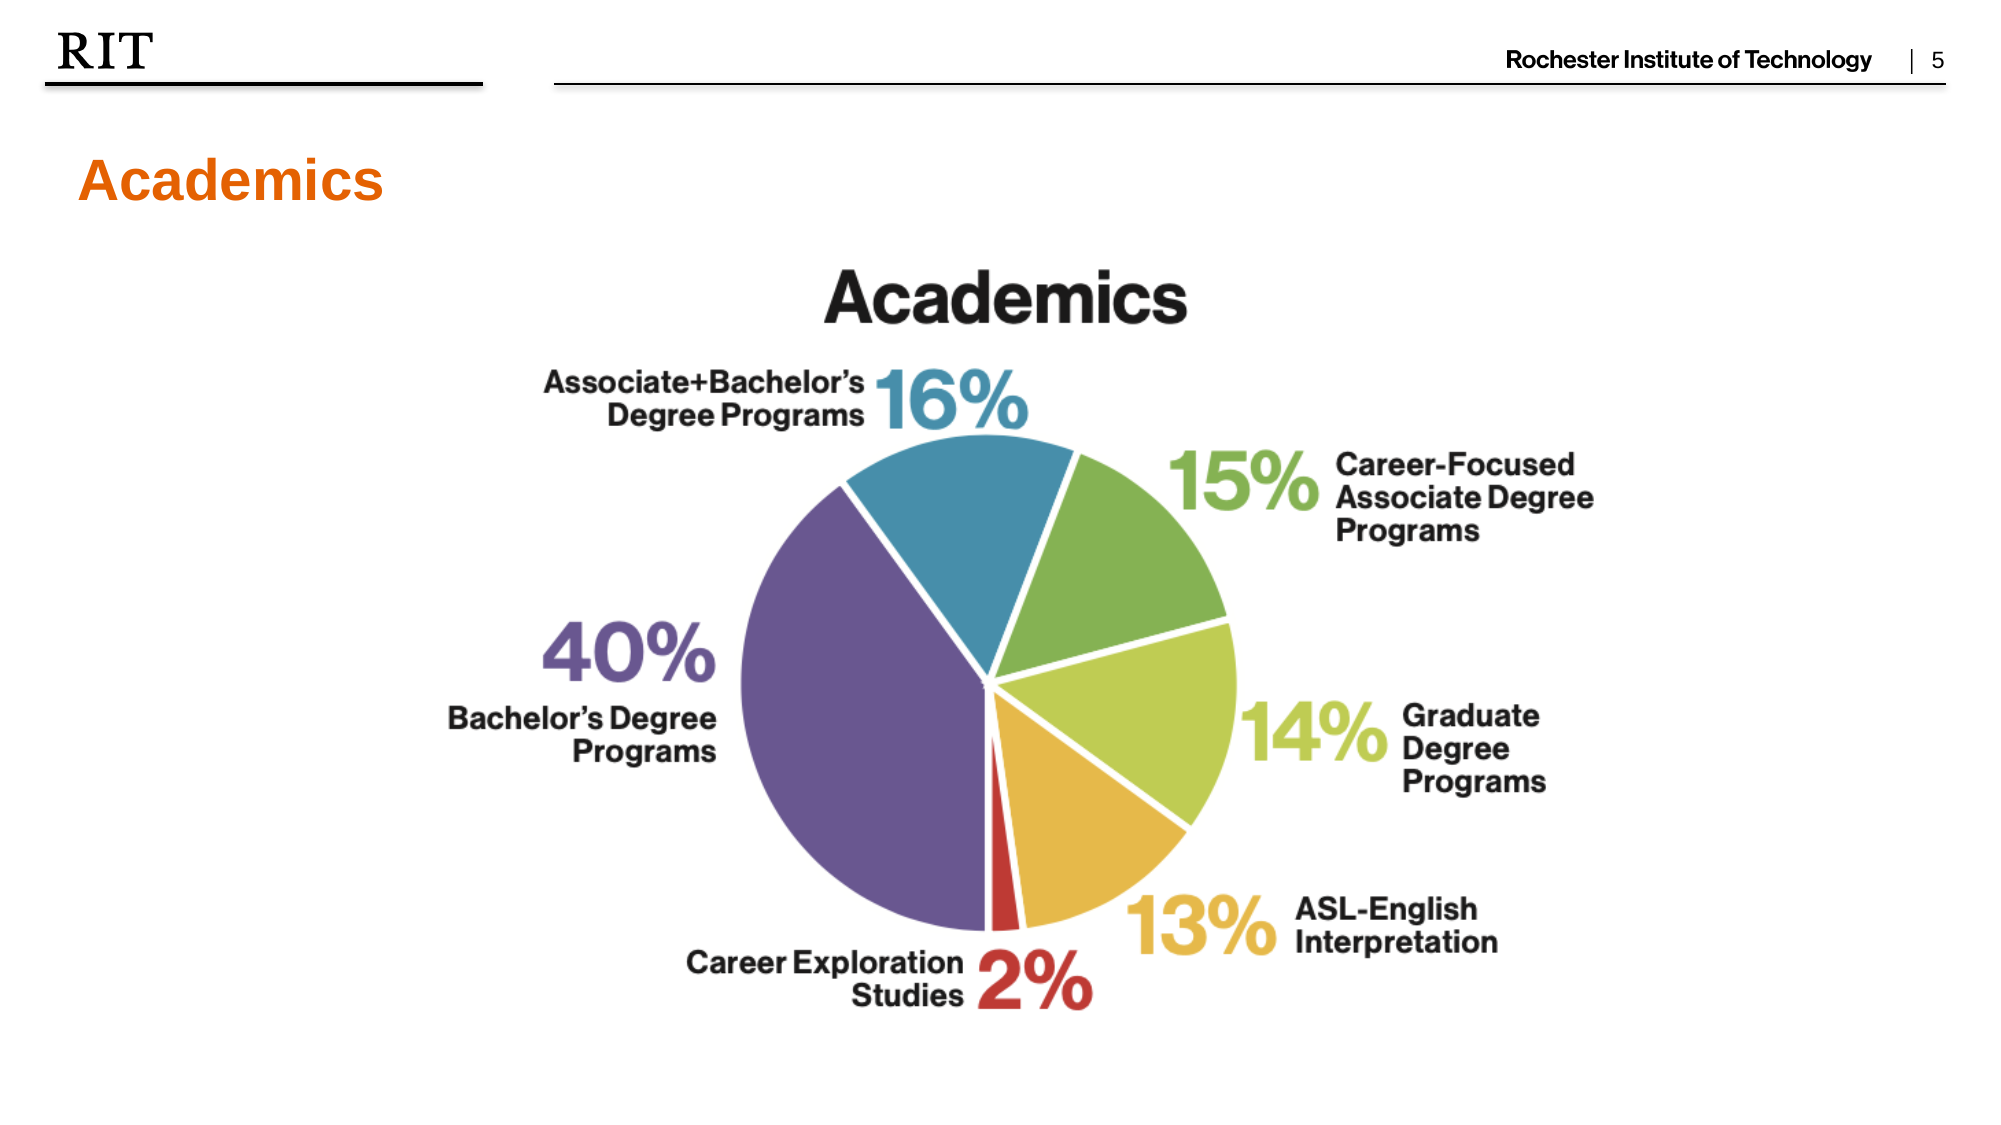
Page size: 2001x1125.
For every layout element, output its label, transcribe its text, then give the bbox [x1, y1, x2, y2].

list Academics [62, 134, 1100, 250]
picture [53, 24, 156, 77]
picture [357, 248, 1643, 1065]
picture [1507, 50, 1872, 72]
